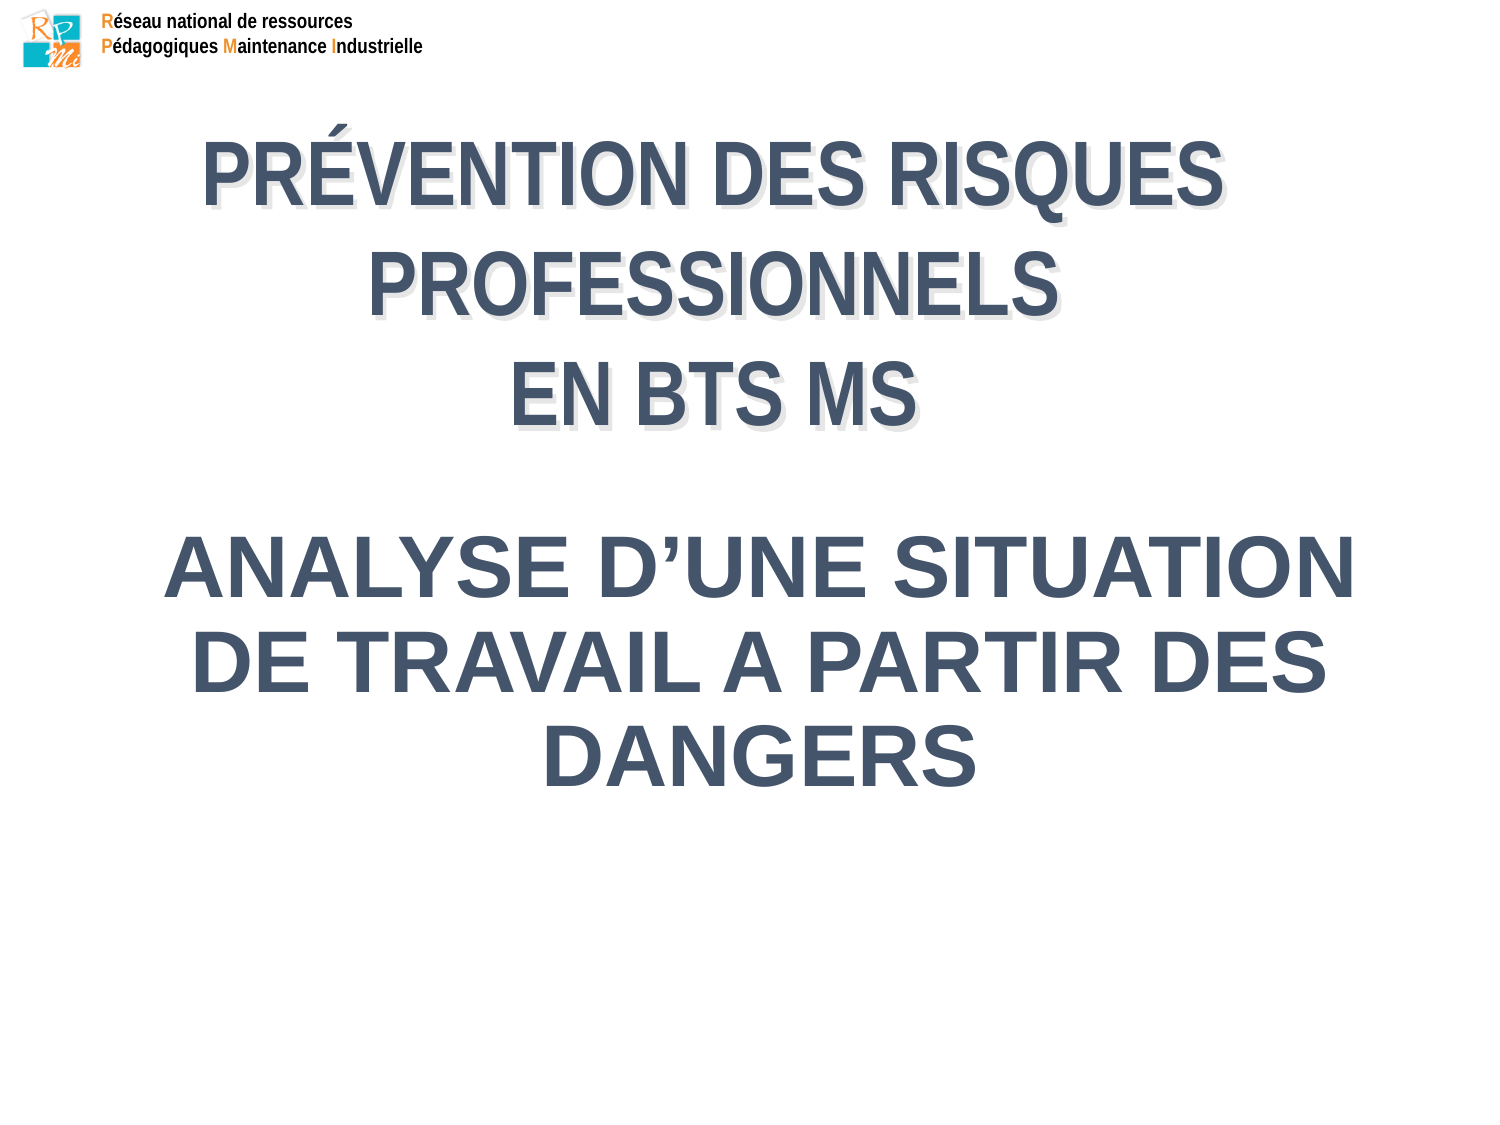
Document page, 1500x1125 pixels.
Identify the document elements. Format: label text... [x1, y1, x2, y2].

picture [17, 7, 86, 72]
text_box PRÉVENTION DES RISQUES PROFESSIONNELS EN BTS MS [76, 101, 1352, 457]
text_box ANALYSE D’UNE SITUATION DE TRAVAIL A PARTIR DES DANGERS [120, 515, 1400, 858]
